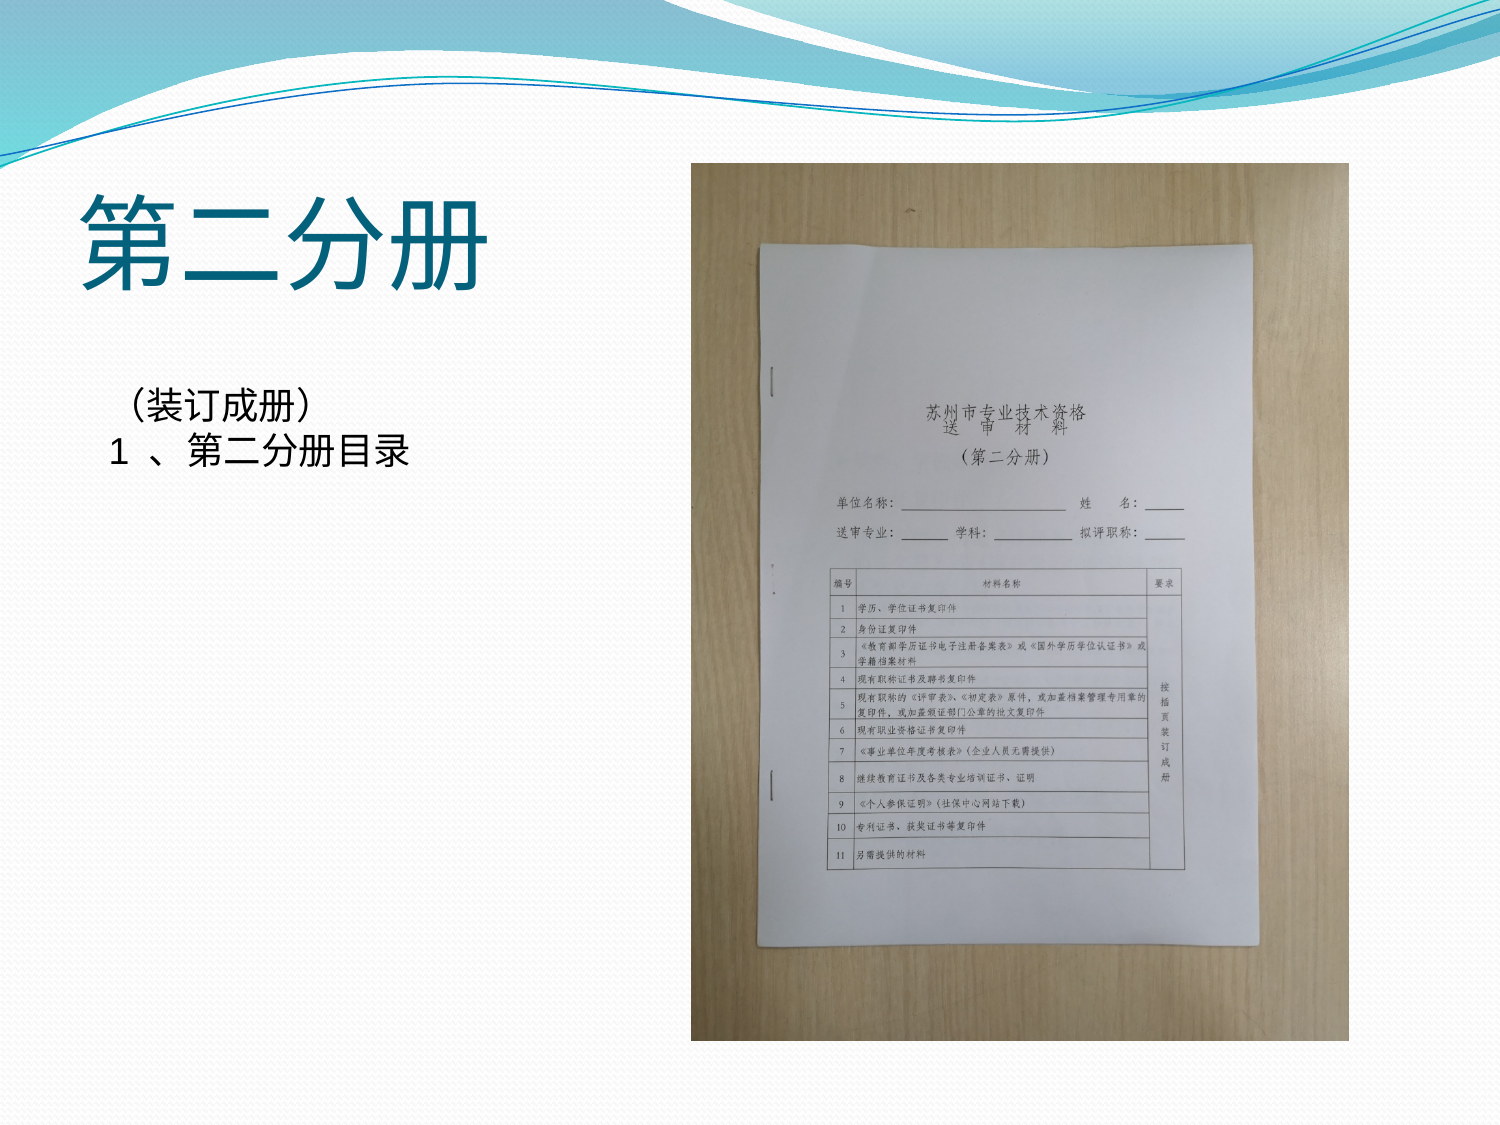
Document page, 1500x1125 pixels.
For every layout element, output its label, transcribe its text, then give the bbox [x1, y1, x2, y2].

title 第二分册 [75, 115, 1425, 303]
text_box （装订成册） 1 、第二分册目录 [93, 374, 446, 480]
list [691, 163, 1349, 1041]
